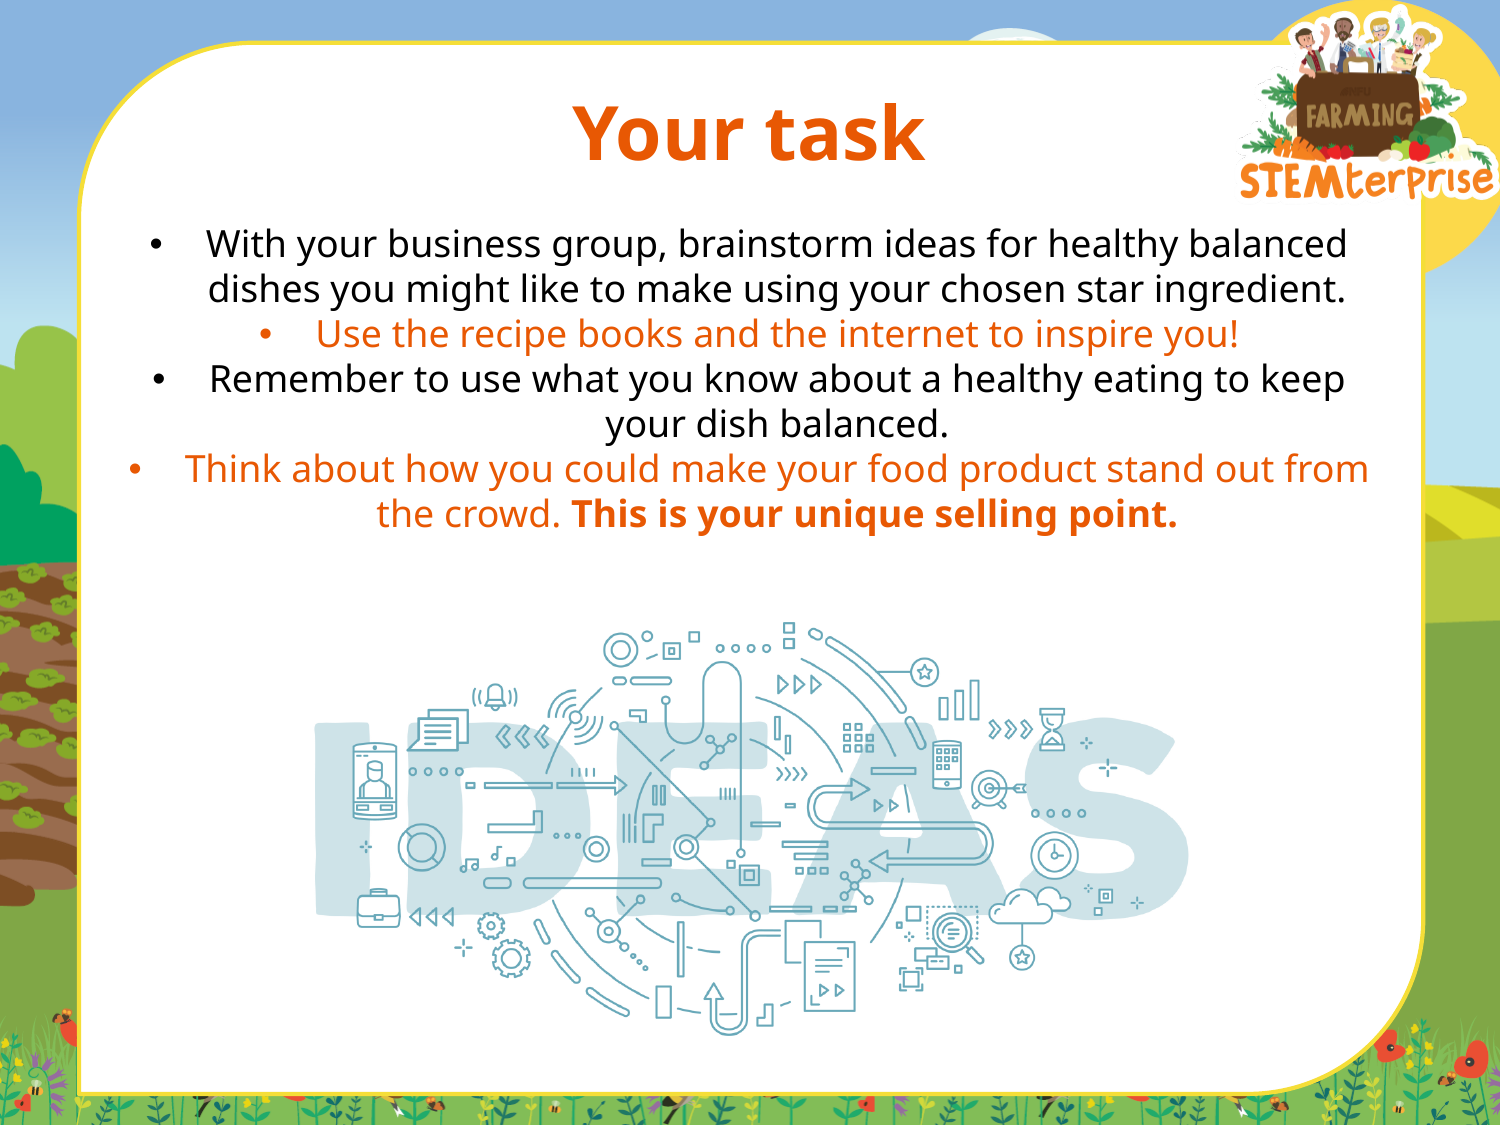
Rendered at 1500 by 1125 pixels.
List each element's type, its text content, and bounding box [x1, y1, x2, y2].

text_box [145, 40, 1228, 78]
text_box [76, 113, 1426, 1097]
text_box Your task With your business group, brainstorm ideas for healthy balanced dishes you might like to make using your chosen star ingredient. Use the recipe books and the internet to inspire you! Remember to use what you know about a healthy eating to keep your dish balanced. Think about how you could make your food product stand out from the crowd. This is your unique selling point. [111, 78, 1388, 543]
picture [0, 0, 1500, 1125]
